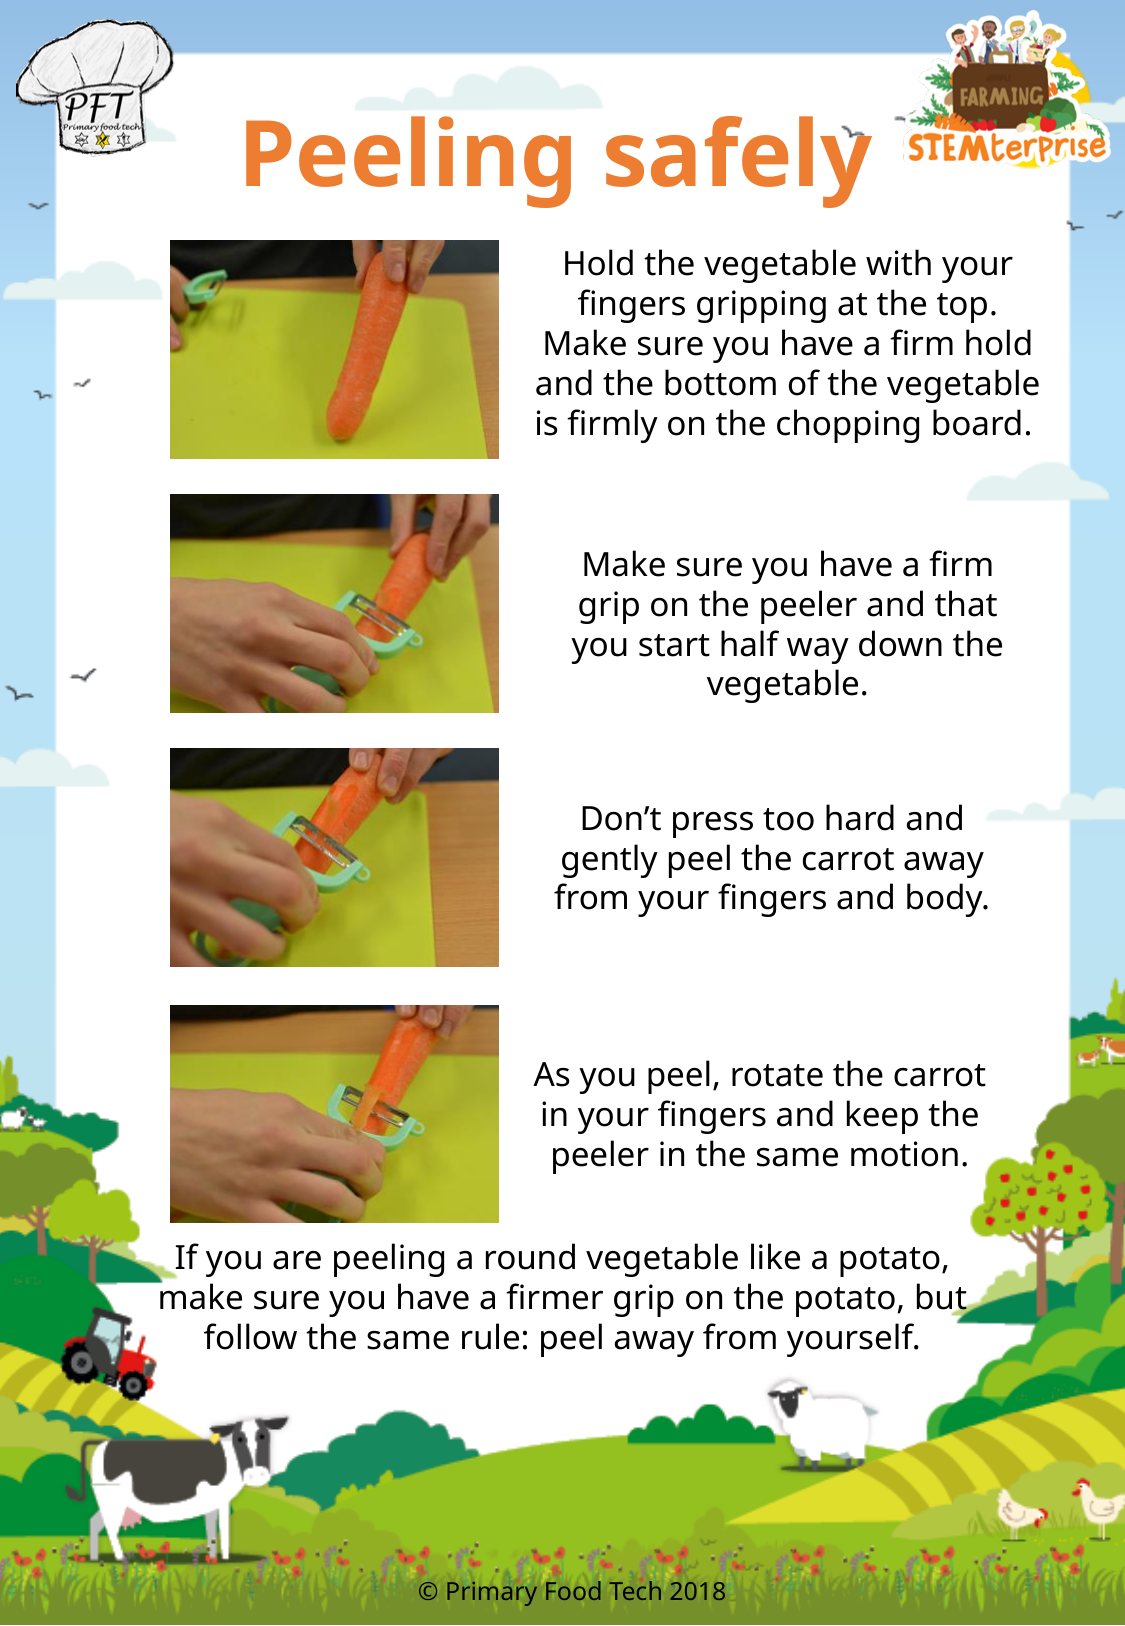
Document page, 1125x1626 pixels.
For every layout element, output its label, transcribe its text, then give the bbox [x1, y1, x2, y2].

text_box © Primary Food Tech 2018 [137, 1568, 1008, 1613]
text_box As you peel, rotate the carrot in your fingers and keep the peeler in the same motion. [499, 1043, 1023, 1183]
text_box Peeling safely [12, 65, 1100, 235]
picture [0, 0, 1125, 1625]
text_box Make sure you have a firm grip on the peeler and that you start half way down the vegetable. [533, 533, 1043, 713]
text_box If you are peeling a round vegetable like a potato, make sure you have a firmer grip on the potato, but follow the same rule: peel away from yourself. [118, 1226, 1008, 1366]
text_box Hold the vegetable with your fingers gripping at the top. Make sure you have a firm hold and the bottom of the vegetable is firmly on the chopping board. [512, 232, 1064, 452]
text_box Don’t press too hard and gently peel the carrot away from your fingers and body. [517, 787, 1028, 927]
text_box [29, 262, 761, 1127]
